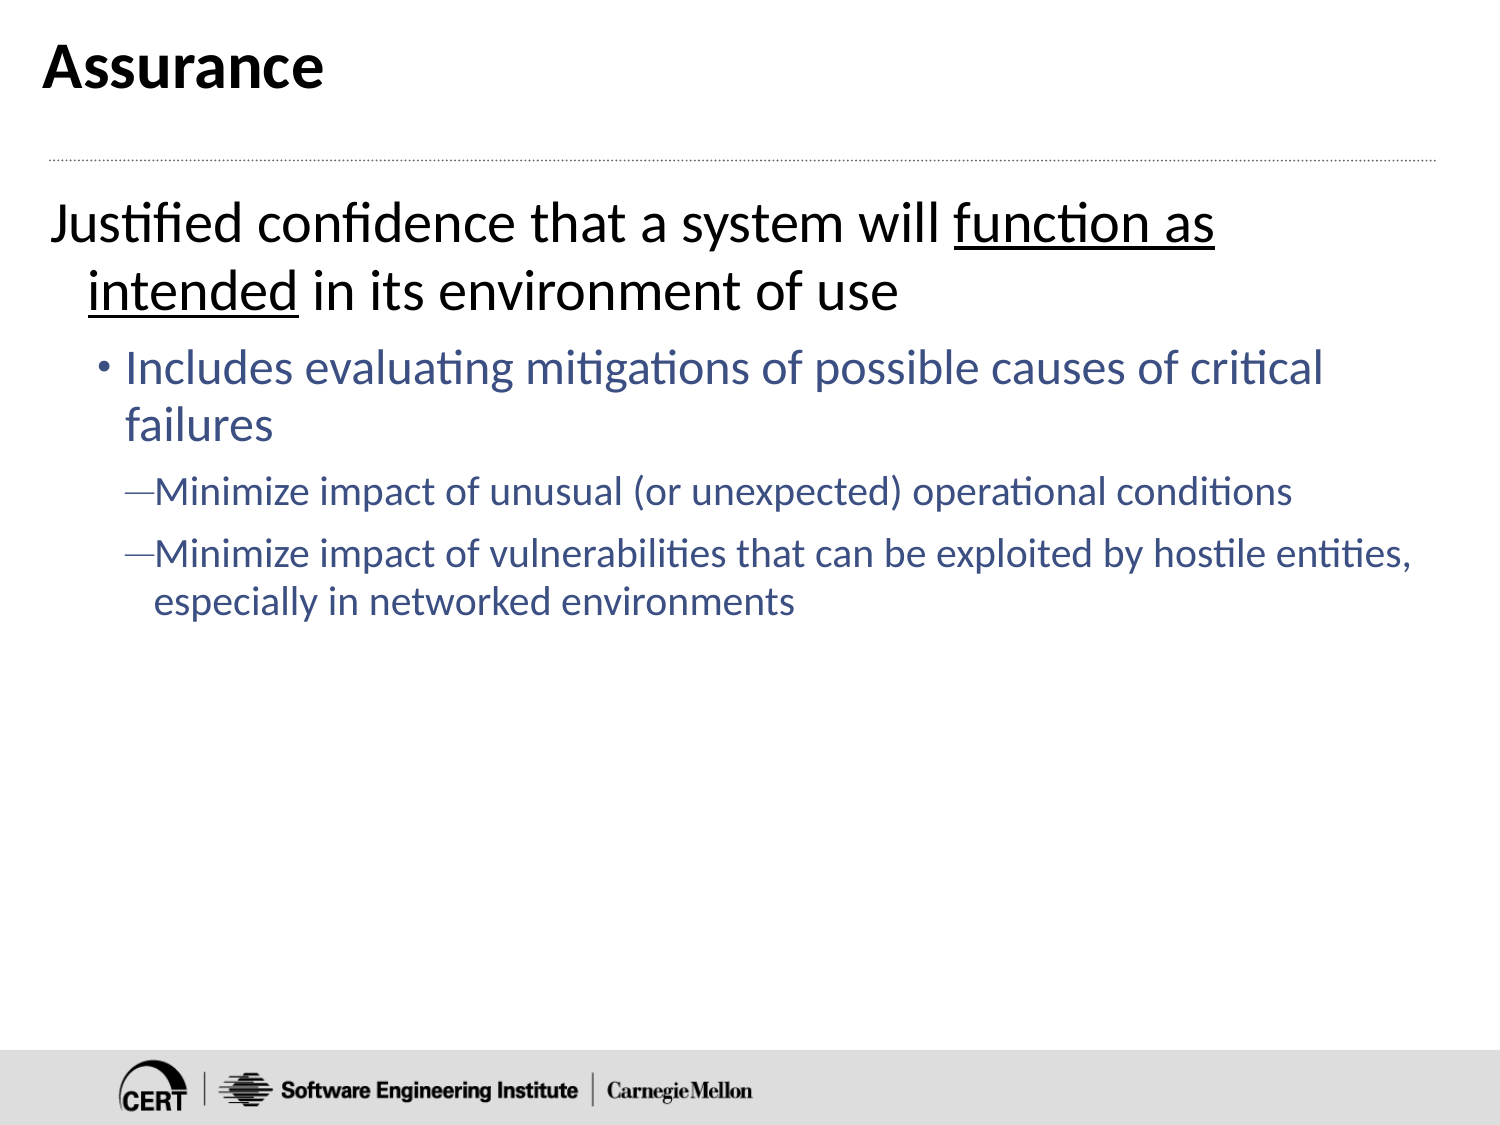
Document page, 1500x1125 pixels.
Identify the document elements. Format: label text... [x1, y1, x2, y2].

picture [102, 1056, 765, 1117]
list Justified confidence that a system will function as intended in its environment of use Includes evaluating mitigations of possible causes of critical failures Minimize impact of unusual (or unexpected) operational conditions Minimize impact of vulnerabilities that can be exploited by hostile entities, especially in networked environments [49, 187, 1438, 1001]
title Assurance [42, 37, 1434, 155]
